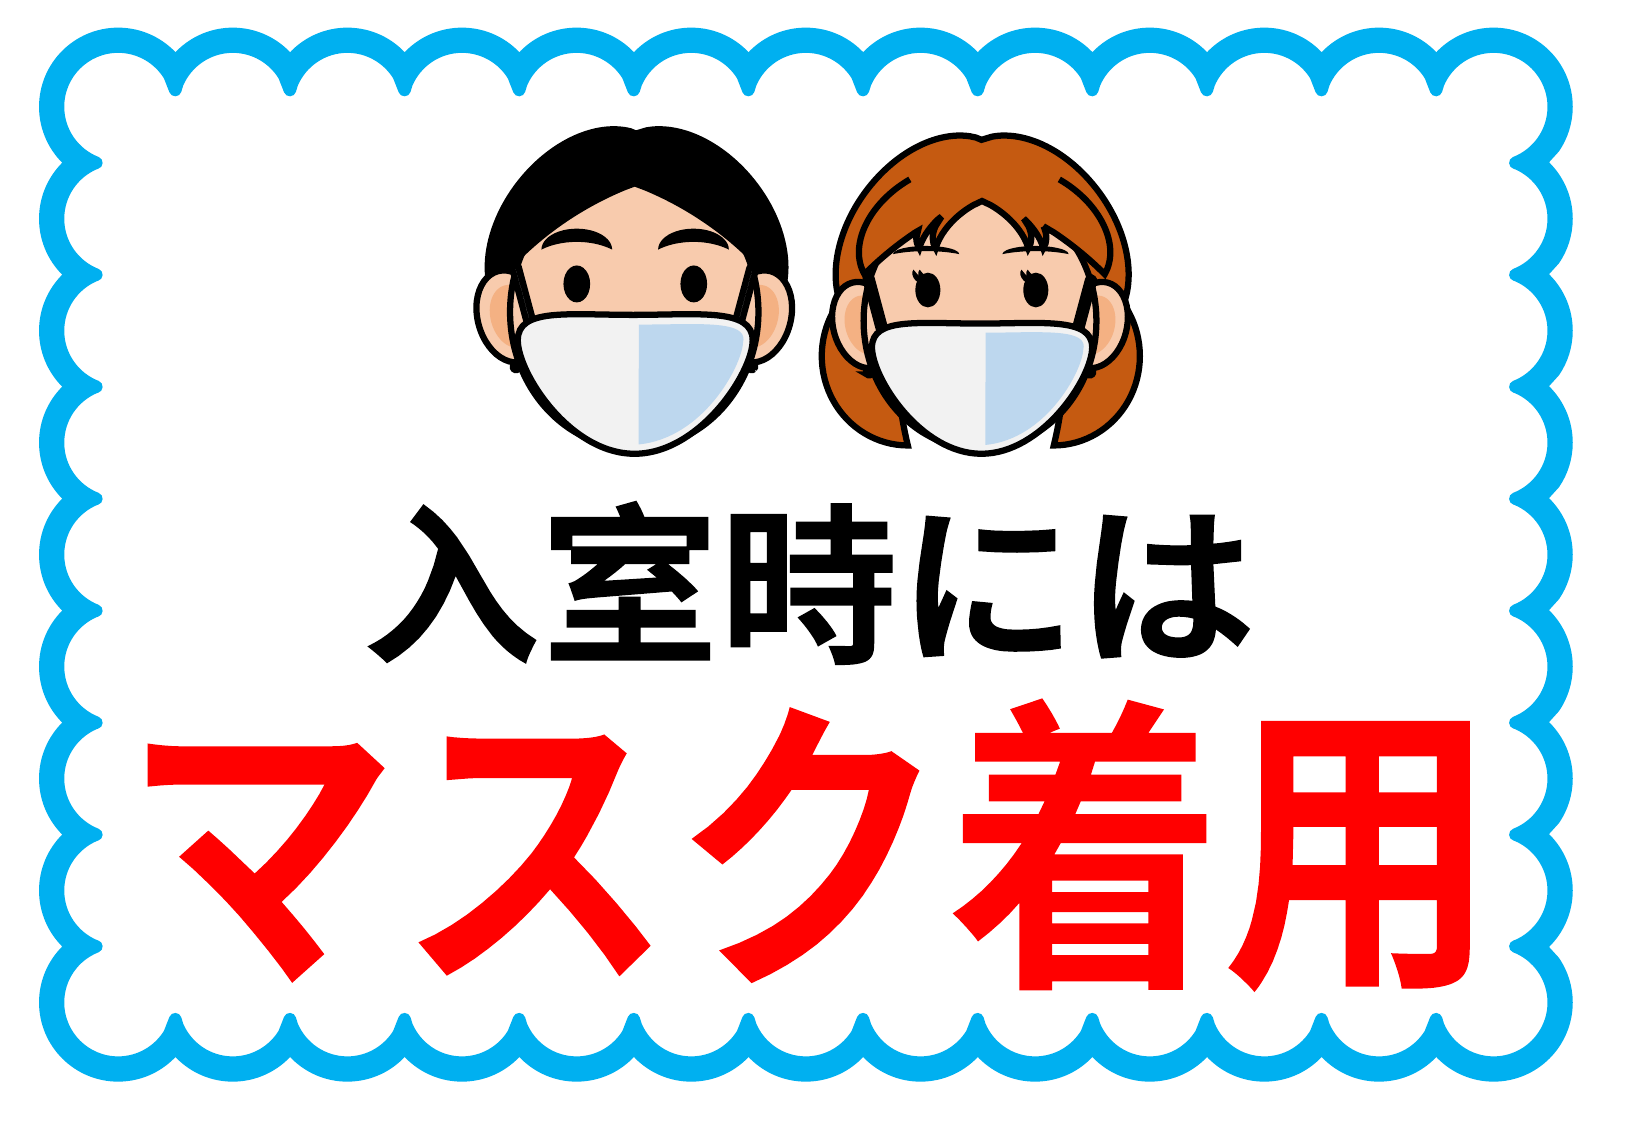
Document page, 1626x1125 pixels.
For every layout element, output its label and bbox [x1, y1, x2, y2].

text_box [43, 31, 1569, 1078]
text_box [147, 500, 1471, 993]
text_box [477, 129, 1141, 454]
